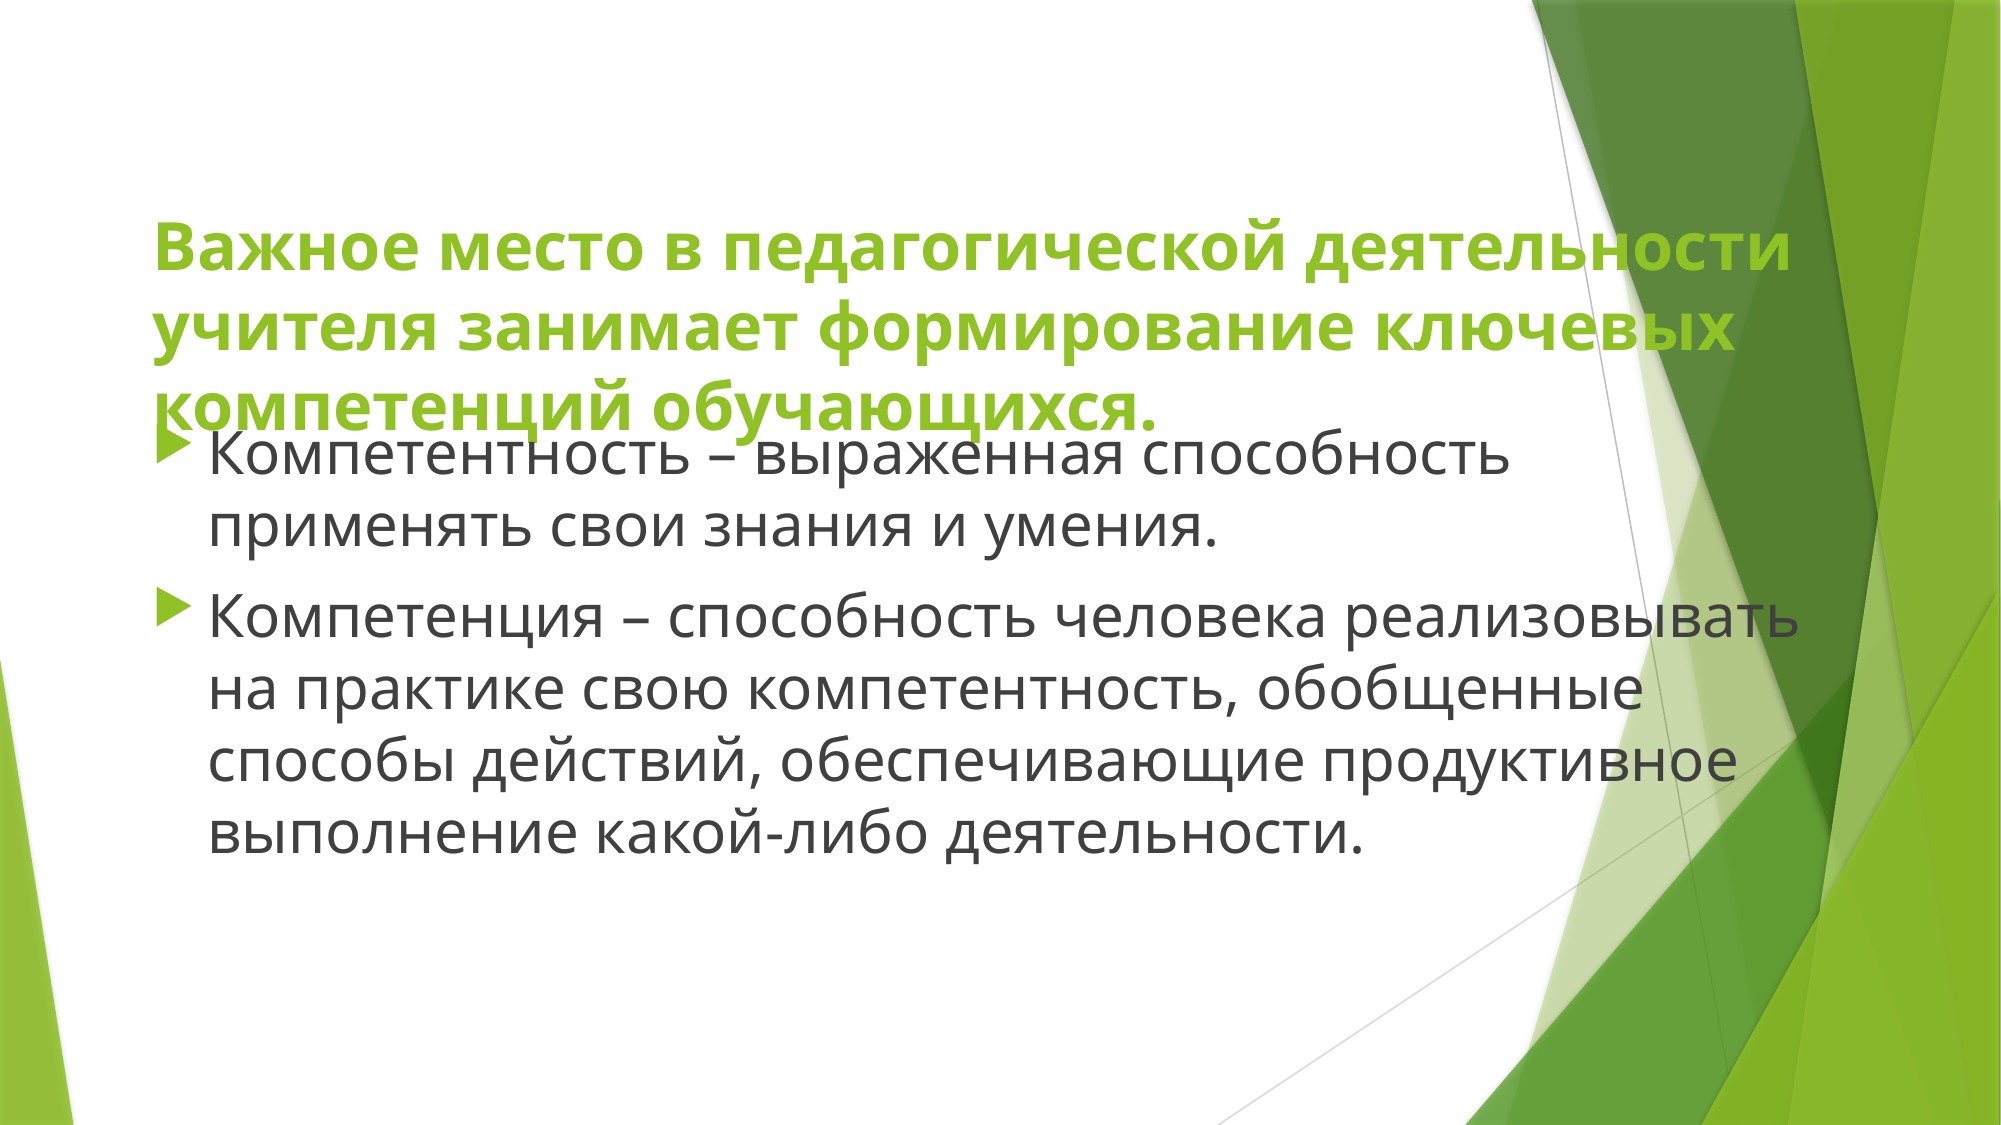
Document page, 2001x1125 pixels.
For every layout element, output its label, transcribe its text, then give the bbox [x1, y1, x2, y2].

list Компетентность – выраженная способность применять свои знания и умения. Компетенция – способность человека реализовывать на практике свою компетентность, обобщенные способы действий, обеспечивающие продуктивное выполнение какой-либо деятельности. [137, 406, 1824, 1014]
title Важное место в педагогической деятельности учителя занимает формирование ключевых компетенций обучающихся. [137, 196, 1824, 278]
